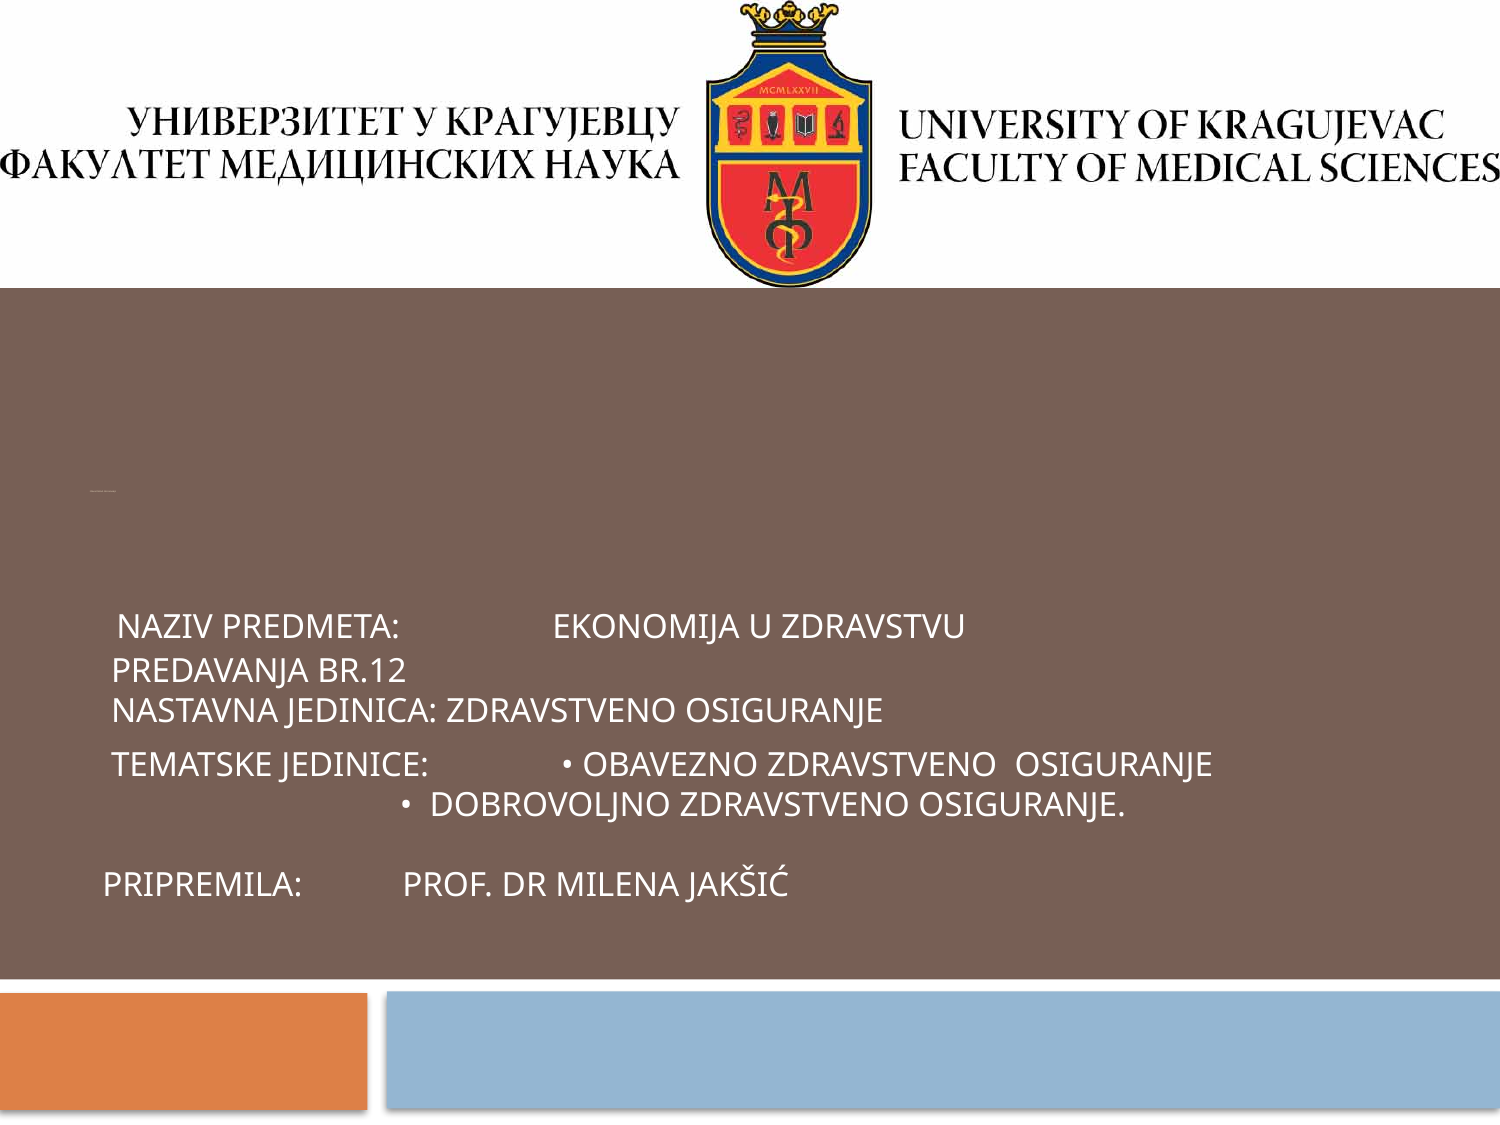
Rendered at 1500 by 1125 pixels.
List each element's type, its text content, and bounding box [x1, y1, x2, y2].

subtitle NAZIV PREDMETA: EKONOMIJA U ZDRAVSTVU PREDAVANJA BR.12 NASTAVNA JEDINICA: ZDRAVSTVENO OSIGURANJE TEMATSKE JEDINICE: • OBAVEZNO ZDRAVSTVENO OSIGURANJE • DOBROVOLJNO ZDRAVSTVENO OSIGURANJE. PRIPREMILA: PROF. DR MILENA JAKŠIĆ [87, 549, 1402, 938]
text_box [399, 1085, 1500, 1125]
picture [0, 0, 1500, 288]
title ZDRAVSTVENO OSIGURANJE [75, 412, 1463, 500]
